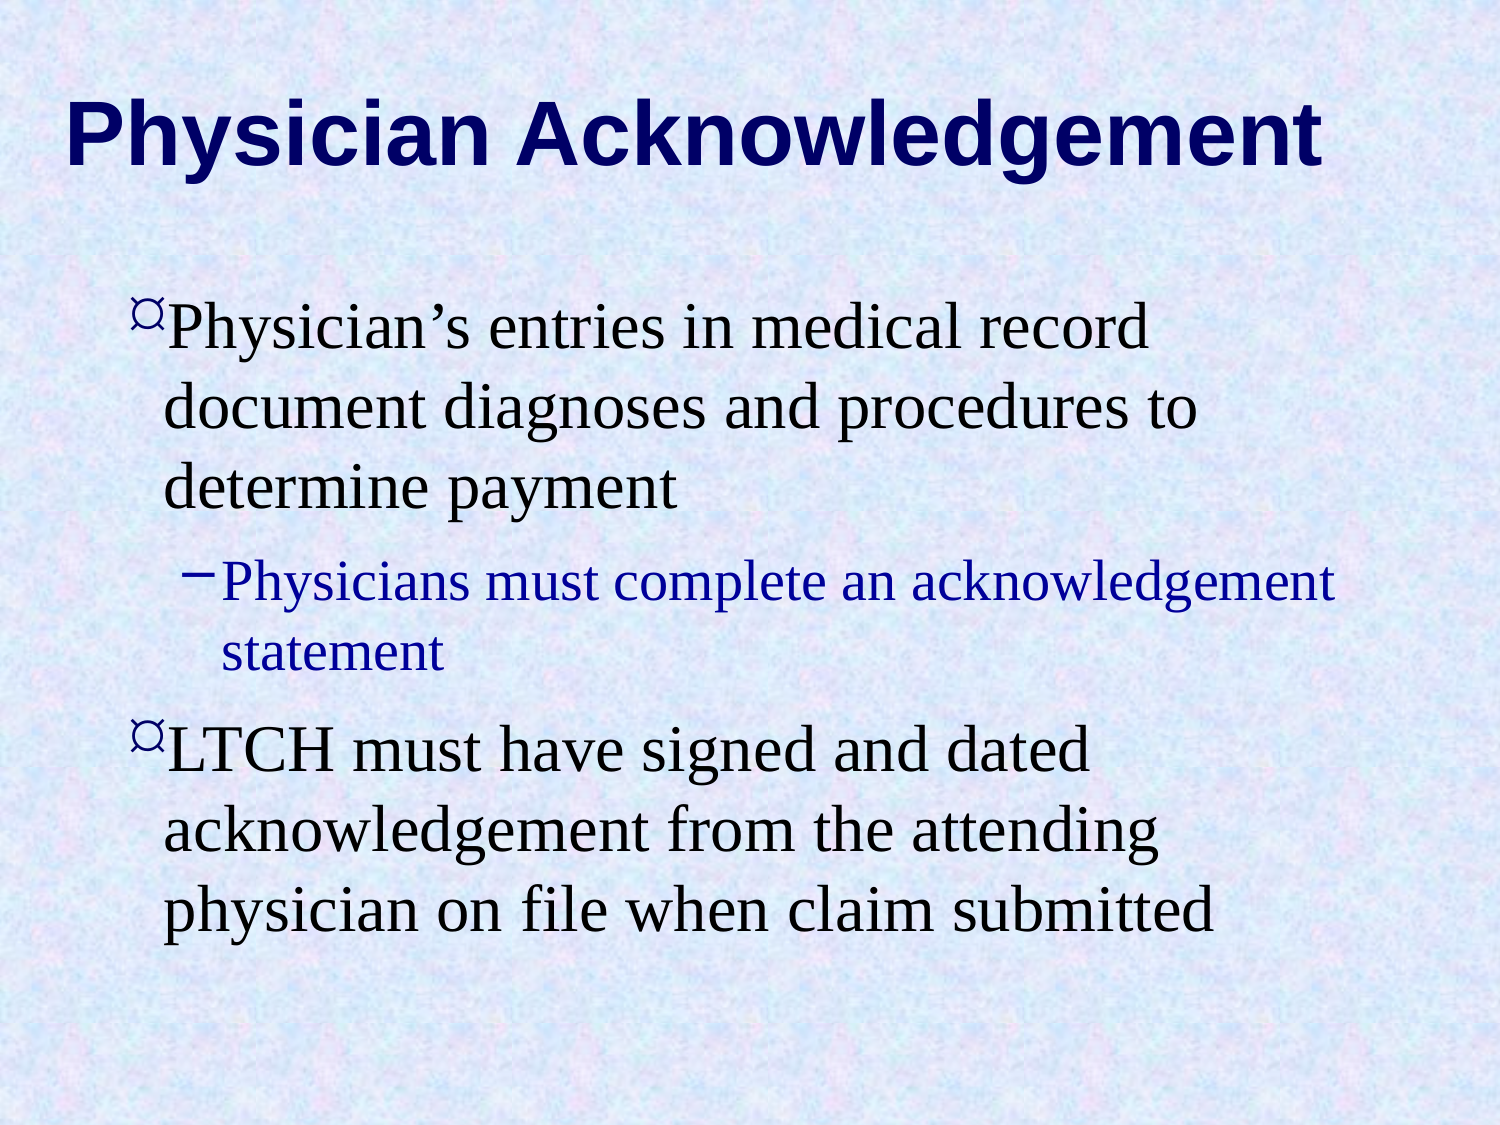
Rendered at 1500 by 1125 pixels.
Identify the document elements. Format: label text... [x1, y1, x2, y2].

title Physician Acknowledgement [50, 37, 1450, 238]
list Physician’s entries in medical record document diagnoses and procedures to determine payment Physicians must complete an acknowledgement statement LTCH must have signed and dated acknowledgement from the attending physician on file when claim submitted [112, 275, 1375, 1050]
